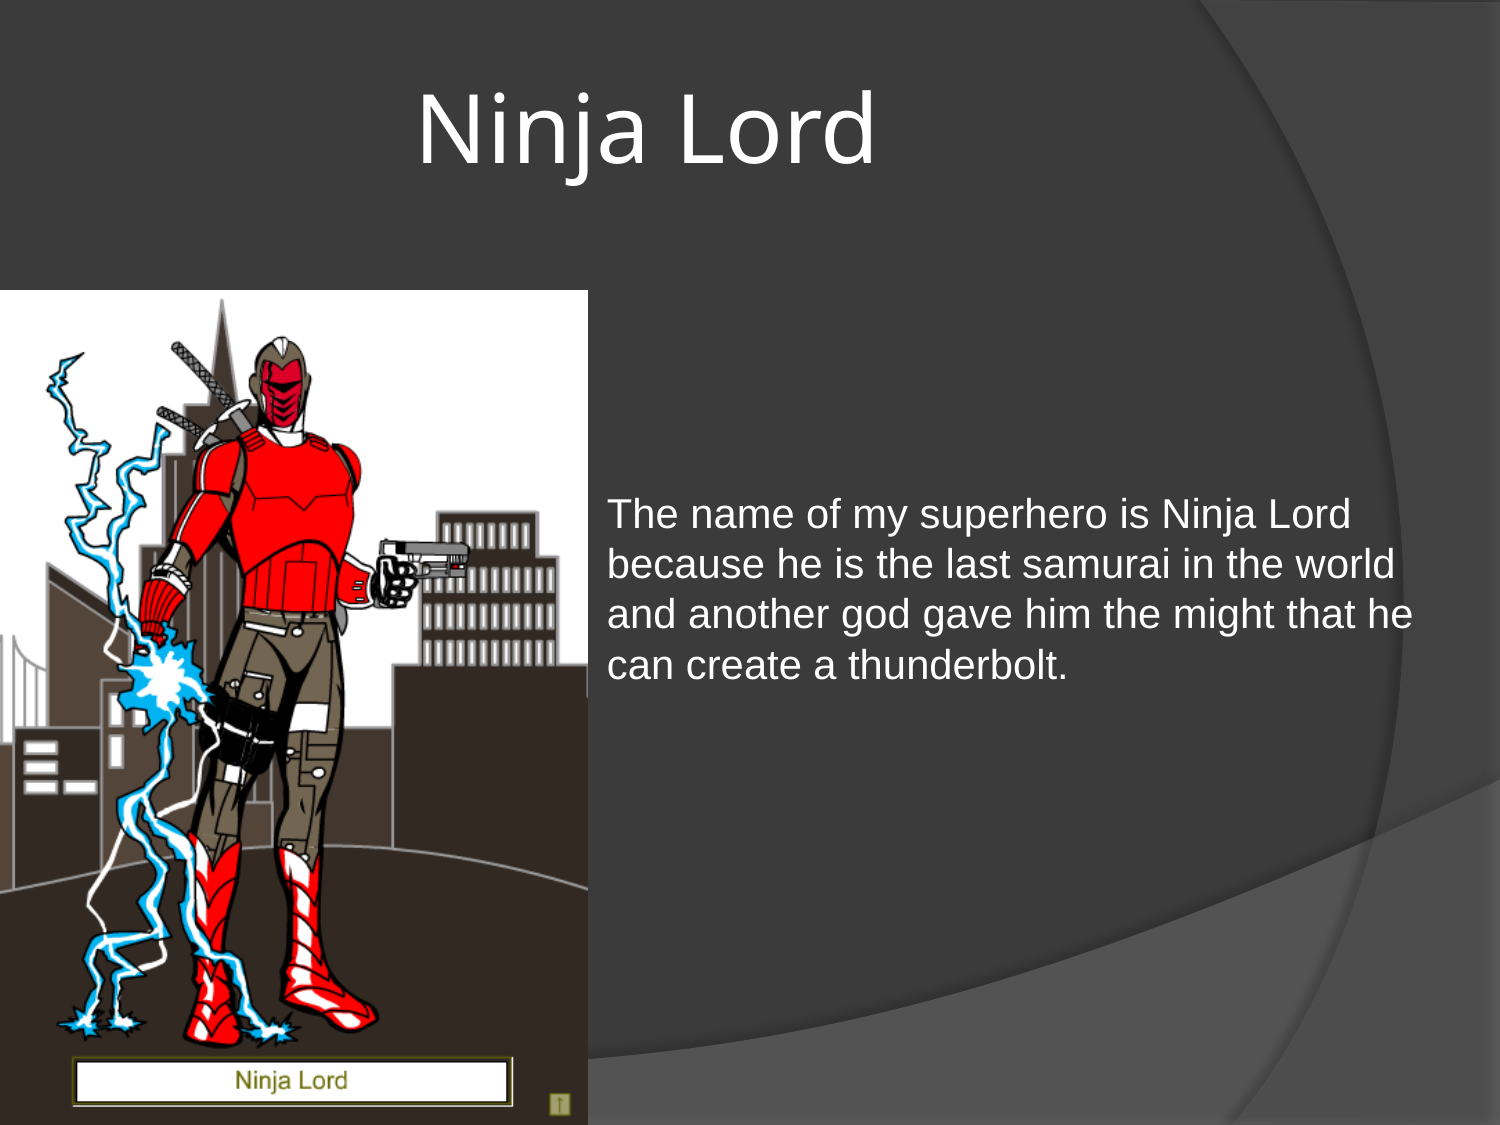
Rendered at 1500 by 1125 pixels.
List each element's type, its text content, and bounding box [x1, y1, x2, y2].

title Ninja Lord [407, 30, 1083, 219]
picture [0, 290, 589, 1125]
text_box The name of my superhero is Ninja Lord because he is the last samurai in the world and another god gave him the might that he can create a thunderbolt. [599, 479, 1490, 745]
